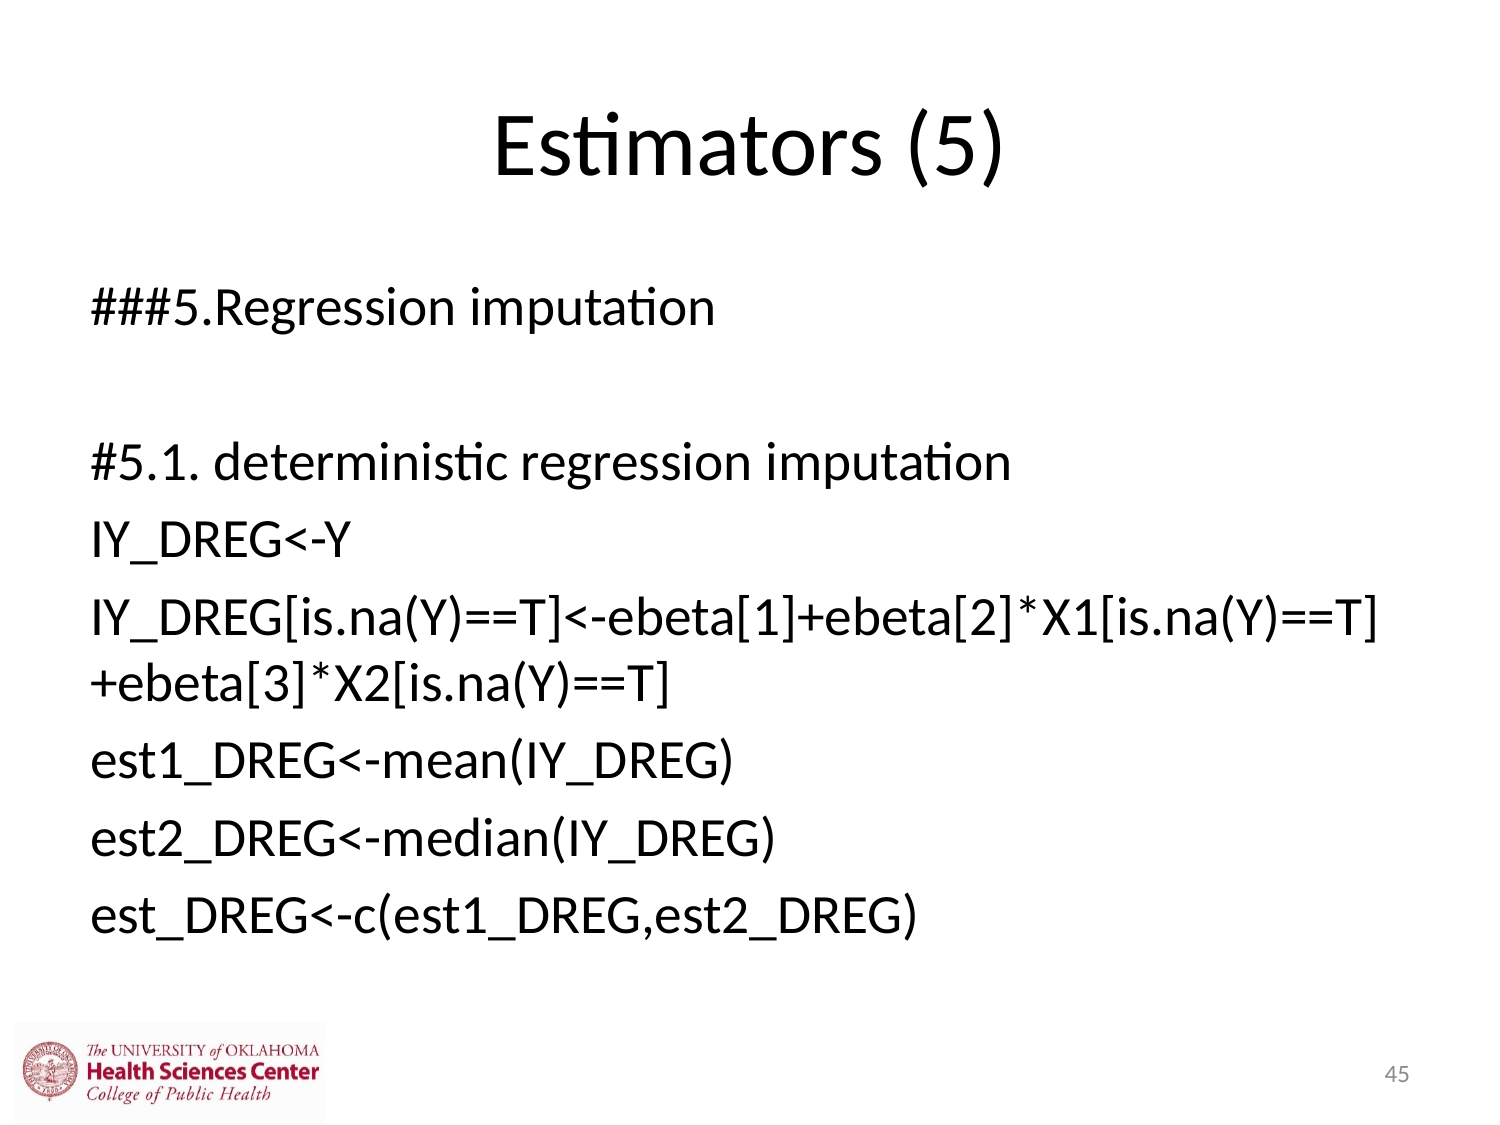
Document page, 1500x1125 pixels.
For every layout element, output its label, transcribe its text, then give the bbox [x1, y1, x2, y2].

slide_number 45 [1074, 1042, 1425, 1103]
picture [15, 1022, 325, 1125]
list ###5.Regression imputation #5.1. deterministic regression imputation IY_DREG<-Y IY_DREG[is.na(Y)==T]<-ebeta[1]+ebeta[2]*X1[is.na(Y)==T]+ebeta[3]*X2[is.na(Y)==T] est1_DREG<-mean(IY_DREG) est2_DREG<-median(IY_DREG) est_DREG<-c(est1_DREG,est2_DREG) [75, 262, 1425, 1005]
title Estimators (5) [75, 45, 1425, 233]
